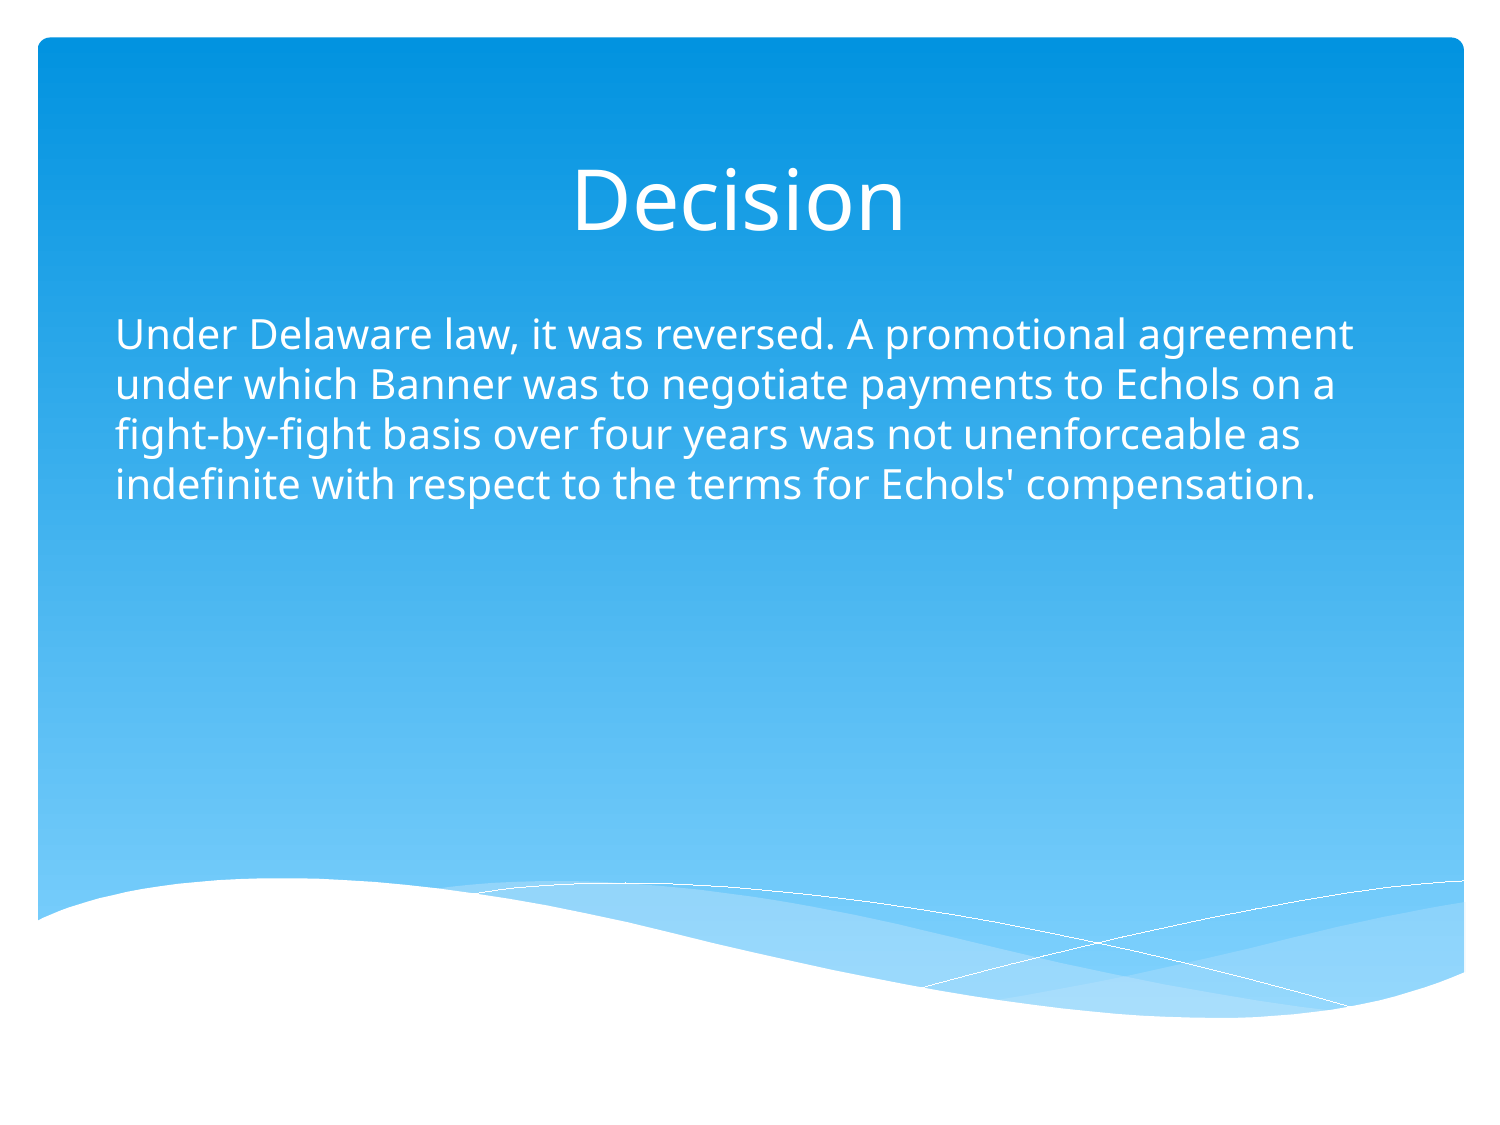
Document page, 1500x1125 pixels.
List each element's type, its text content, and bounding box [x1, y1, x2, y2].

subtitle Under Delaware law, it was reversed. A promotional agreement under which Banner was to negotiate payments to Echols on a fight-by-fight basis over four years was not unenforceable as indefinite with respect to the terms for Echols' compensation. [99, 299, 1413, 1038]
title Decision [112, 137, 1388, 255]
